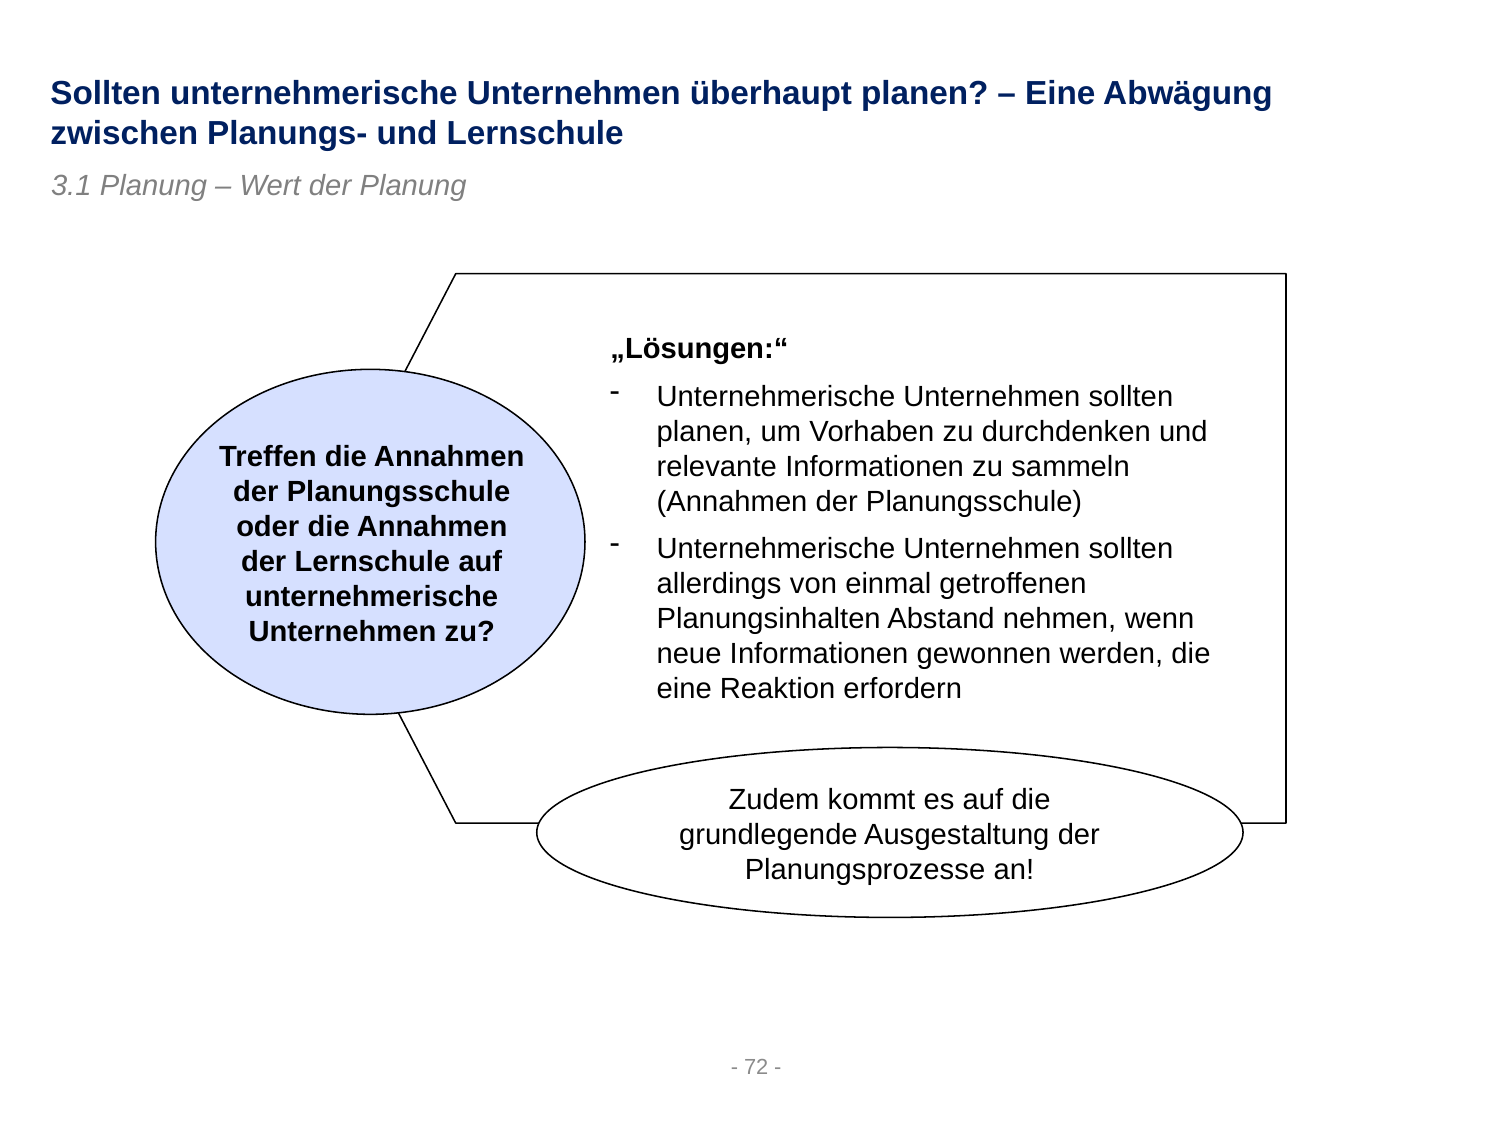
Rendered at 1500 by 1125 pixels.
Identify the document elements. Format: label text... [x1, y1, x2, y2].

text_box [155, 438, 198, 645]
text_box Treffen die Annahmen der Planungsschule oder die Annahmen der Lernschule auf unternehmerische Unternehmen zu? [198, 430, 546, 655]
text_box [398, 273, 1286, 824]
text_box Sollten unternehmerische Unternehmen überhaupt planen? – Eine Abwägung zwischen Planungs- und Lernschule [35, 63, 1433, 159]
text_box [208, 655, 533, 715]
text_box „Lösungen:“ [595, 322, 804, 373]
text_box 3.1 Planung – Wert der Planung [36, 159, 483, 209]
text_box Unternehmerische Unternehmen sollten planen, um Vorhaben zu durchdenken und relevante Informationen zu sammeln (Annahmen der Planungsschule) Unternehmerische Unternehmen sollten allerdings von einmal getroffenen Planungsinhalten Abstand nehmen, wenn neue Informationen gewonnen werden, die eine Reaktion erfordern [594, 369, 1262, 794]
slide_number - 72 - [599, 1045, 913, 1093]
text_box Zudem kommt es auf die grundlegende Ausgestaltung der Planungsprozesse an! [536, 747, 1244, 918]
text_box [546, 442, 586, 641]
text_box [206, 369, 534, 430]
